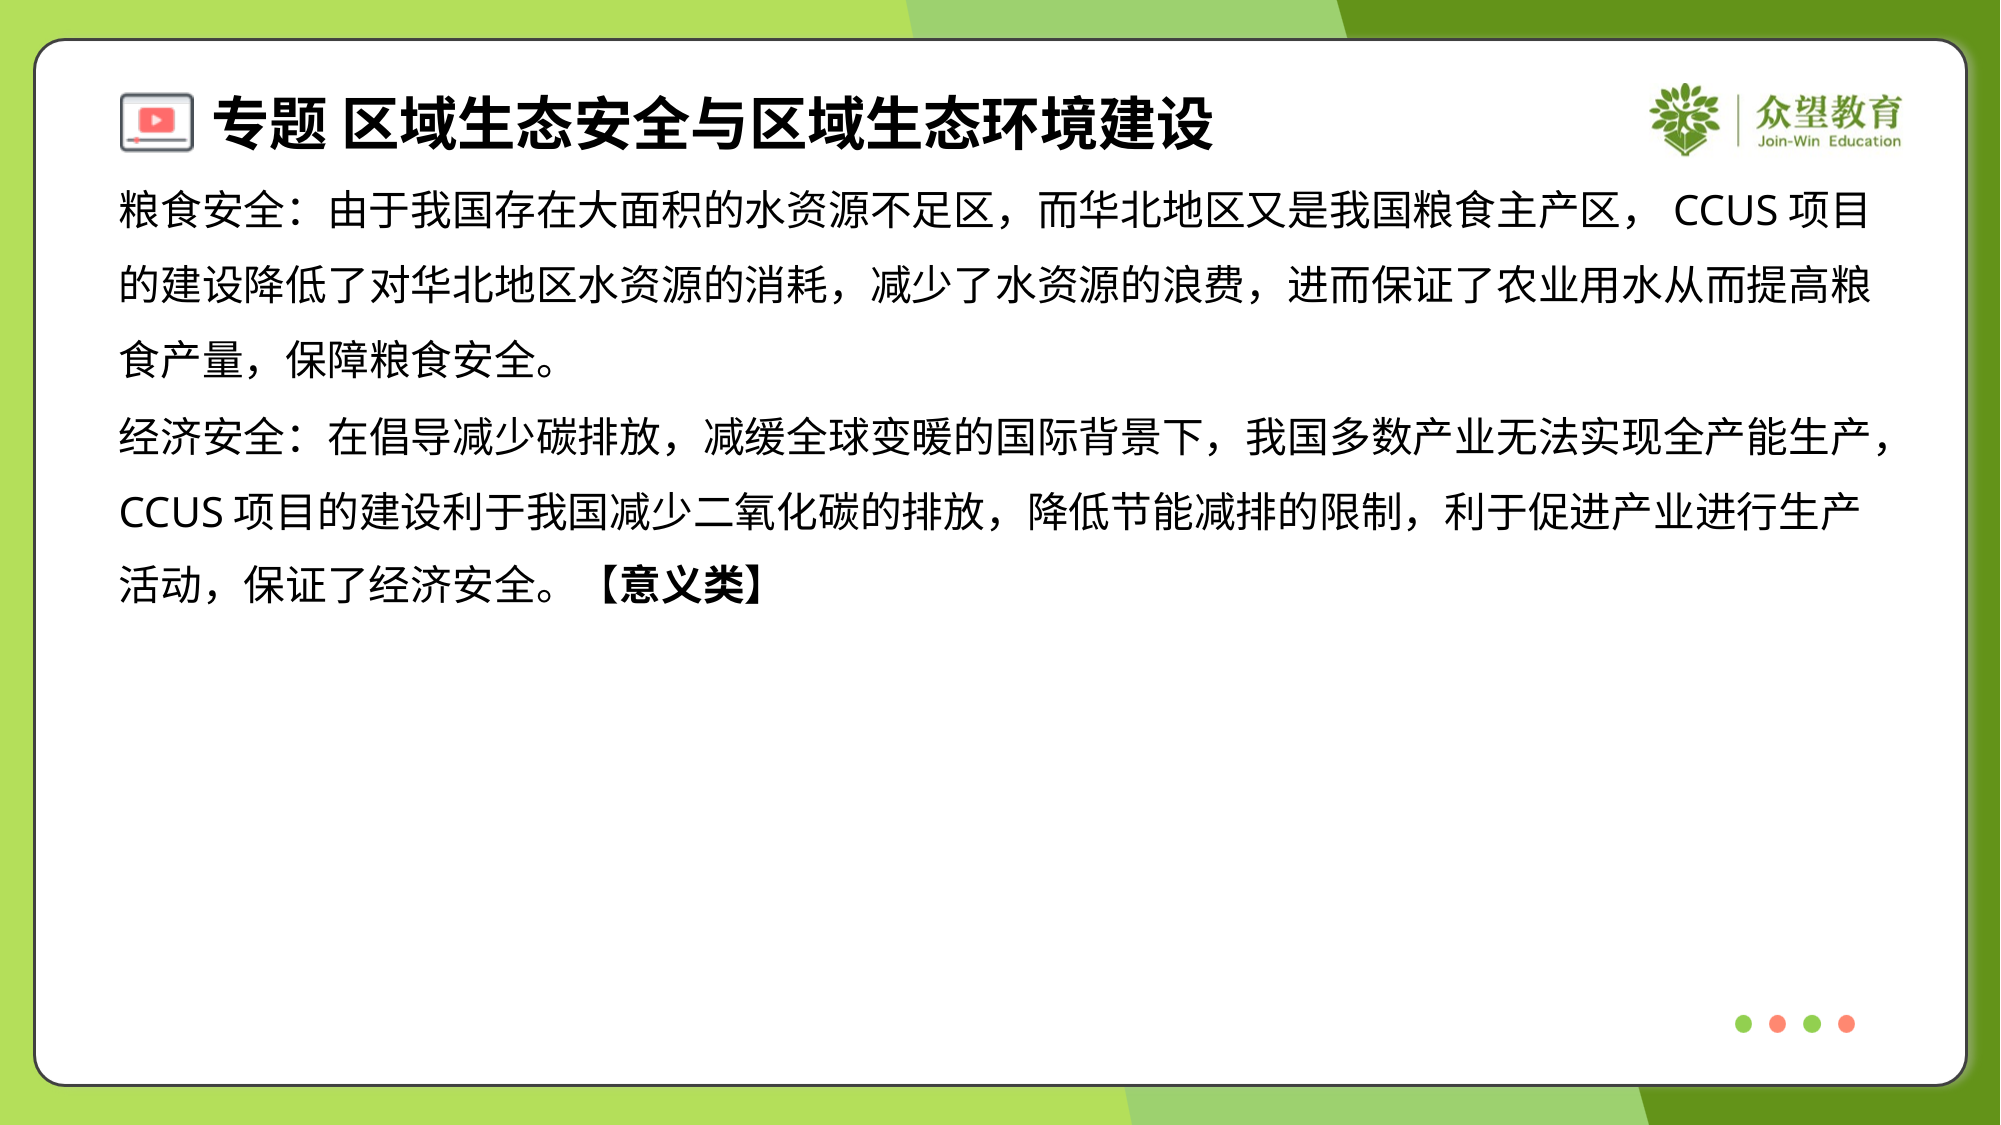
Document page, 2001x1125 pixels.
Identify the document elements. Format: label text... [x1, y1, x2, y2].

text_box 粮食安全：由于我国存在大面积的水资源不足区，而华北地区又是我国粮食主产区，CCUS项目 的建设降低了对华北地区水资源的消耗，减少了水资源的浪费，进而保证了农业用水从而提高粮 食产量，保障粮食安全。 经济安全：在倡导减少碳排放，减缓全球变暖的国际背景下，我国多数产业无法实现全产能生产， CCUS项目的建设利于我国减少二氧化碳的排放，降低节能减排的限制，利于促进产业进行生产 活动，保证了经济安全。【意义类】 [118, 158, 1883, 602]
picture [0, 0, 2000, 1125]
